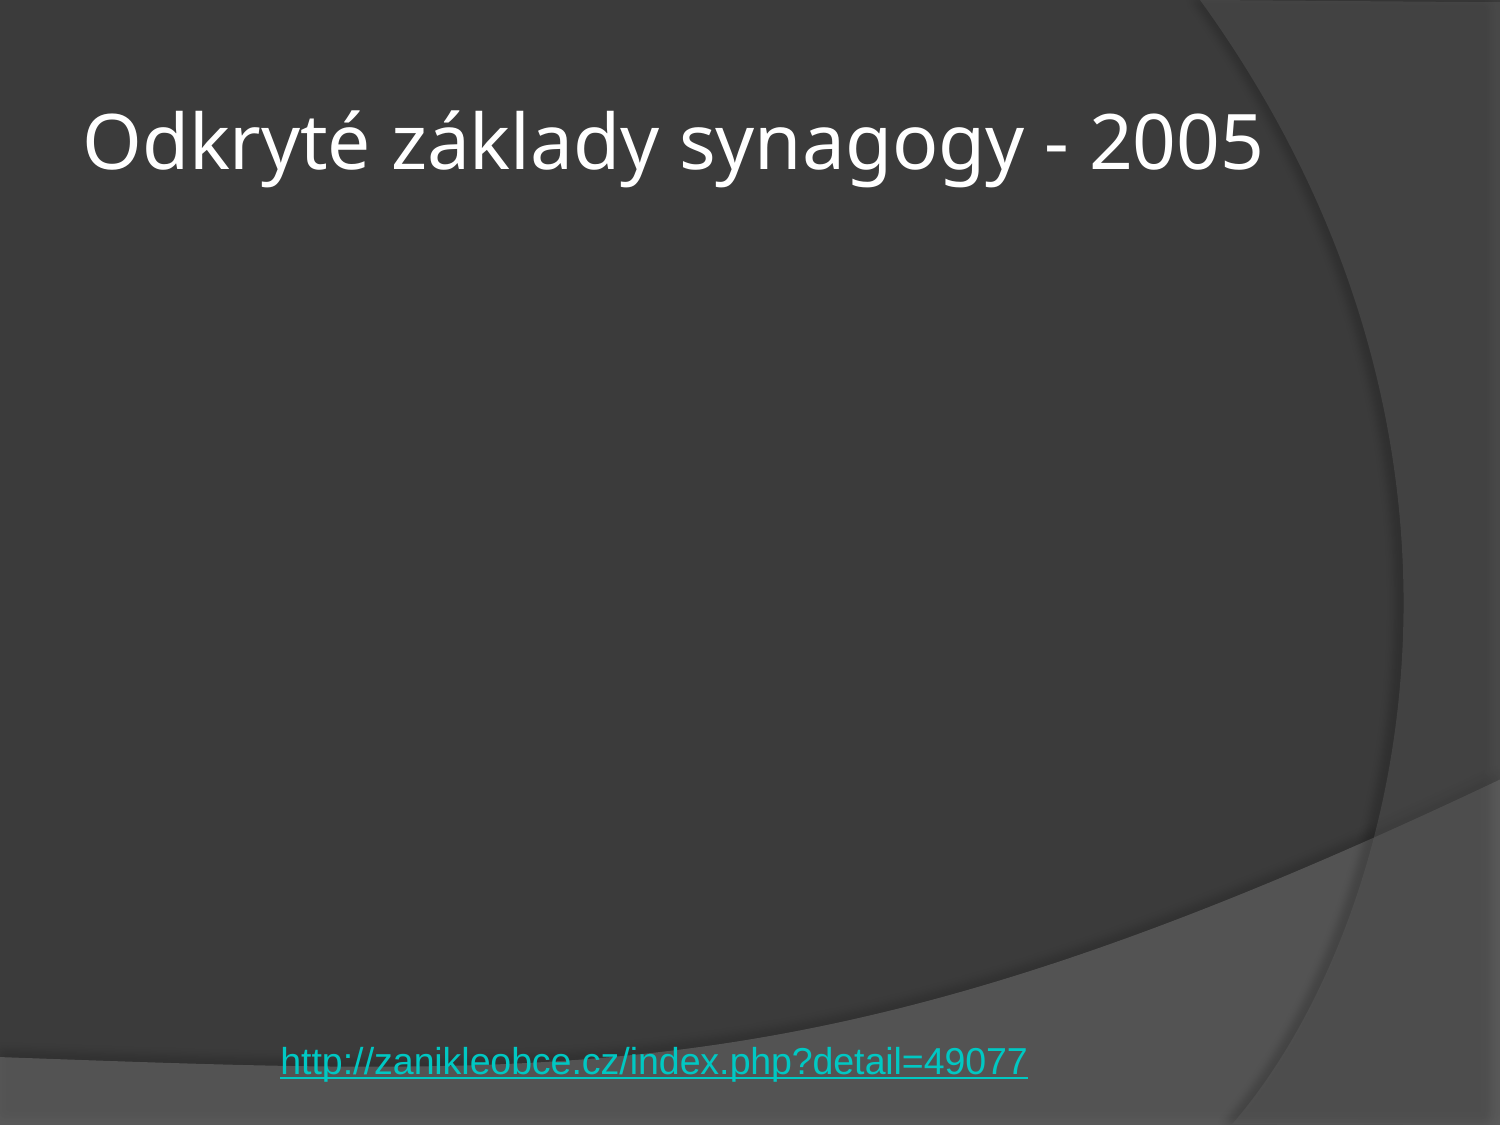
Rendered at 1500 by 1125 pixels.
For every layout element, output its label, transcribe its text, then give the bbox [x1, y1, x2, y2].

text_box http://zanikleobce.cz/index.php?detail=49077 [265, 1029, 1303, 1125]
title Odkryté základy synagogy - 2005 [75, 45, 1300, 233]
